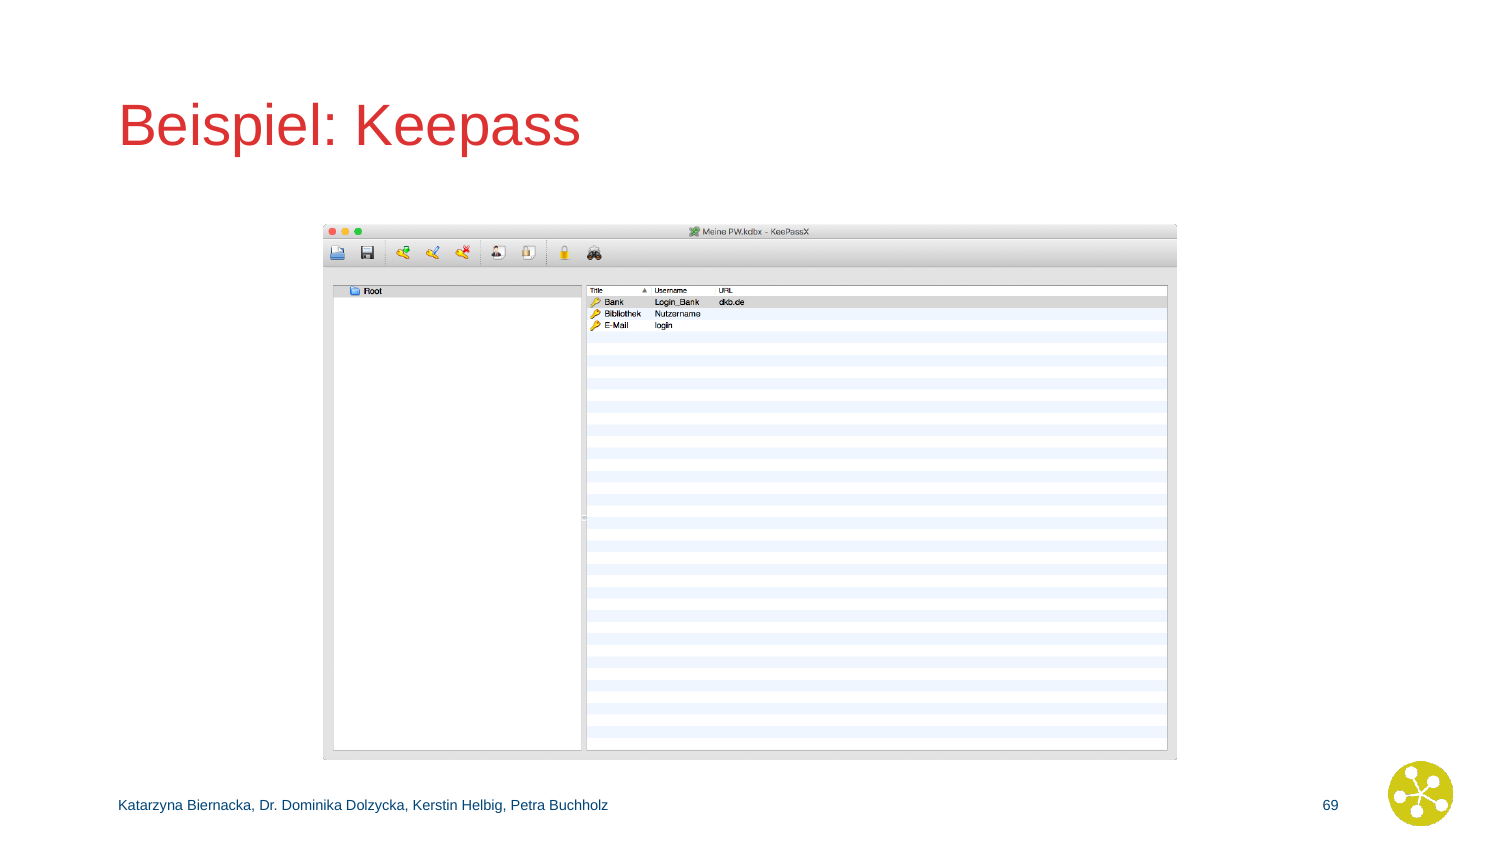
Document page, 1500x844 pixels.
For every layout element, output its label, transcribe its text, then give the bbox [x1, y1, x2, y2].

slide_number 68 [1016, 782, 1354, 827]
title Beispiel: Keepass [103, 44, 1397, 208]
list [323, 224, 1177, 760]
picture [1388, 761, 1453, 826]
footer Katarzyna Biernacka, Dr. Dominika Dolzycka, Kerstin Helbig, Petra Buchholz [103, 782, 742, 827]
